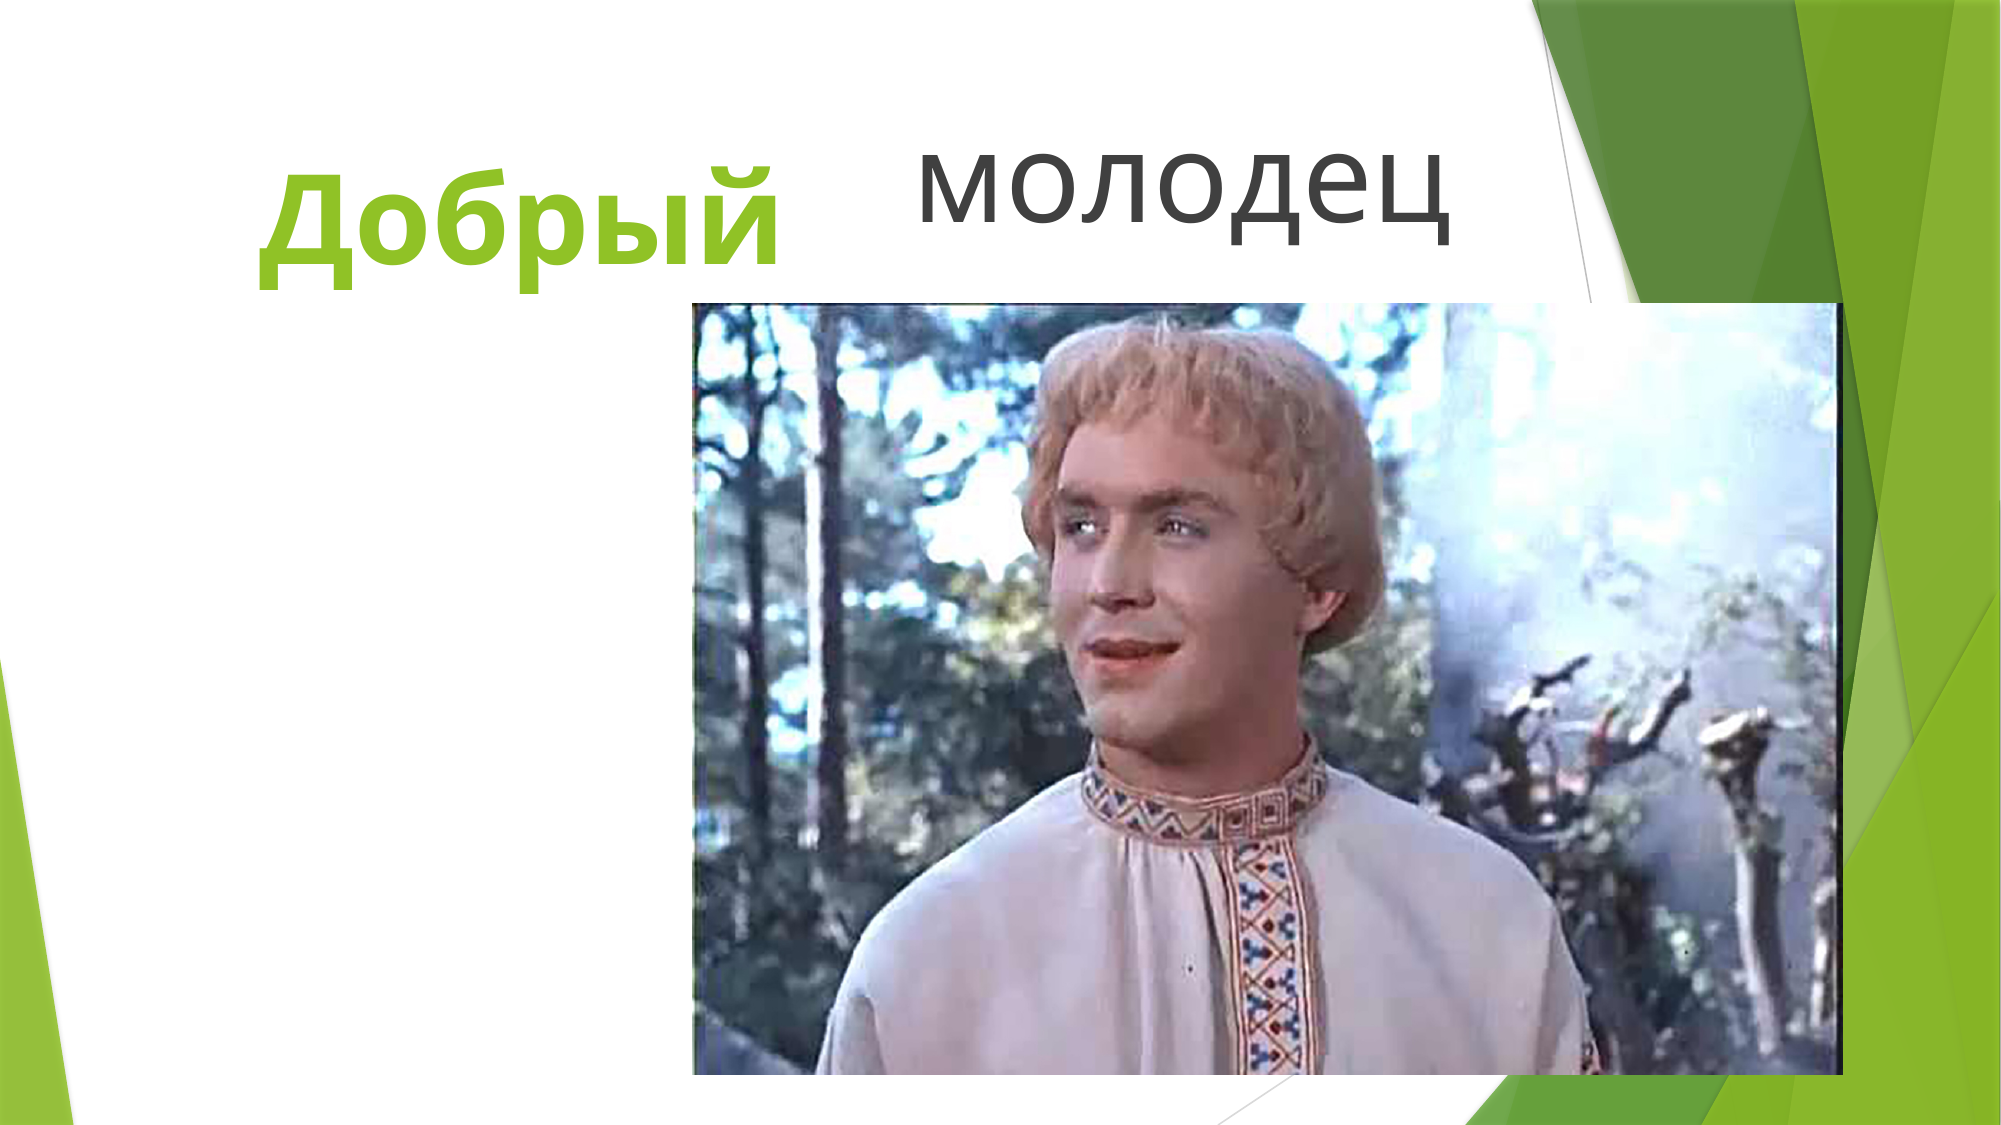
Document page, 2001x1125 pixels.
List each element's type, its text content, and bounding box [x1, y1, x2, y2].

picture [691, 302, 1844, 1075]
list молодец [897, 90, 1734, 284]
title Добрый [244, 131, 1814, 305]
